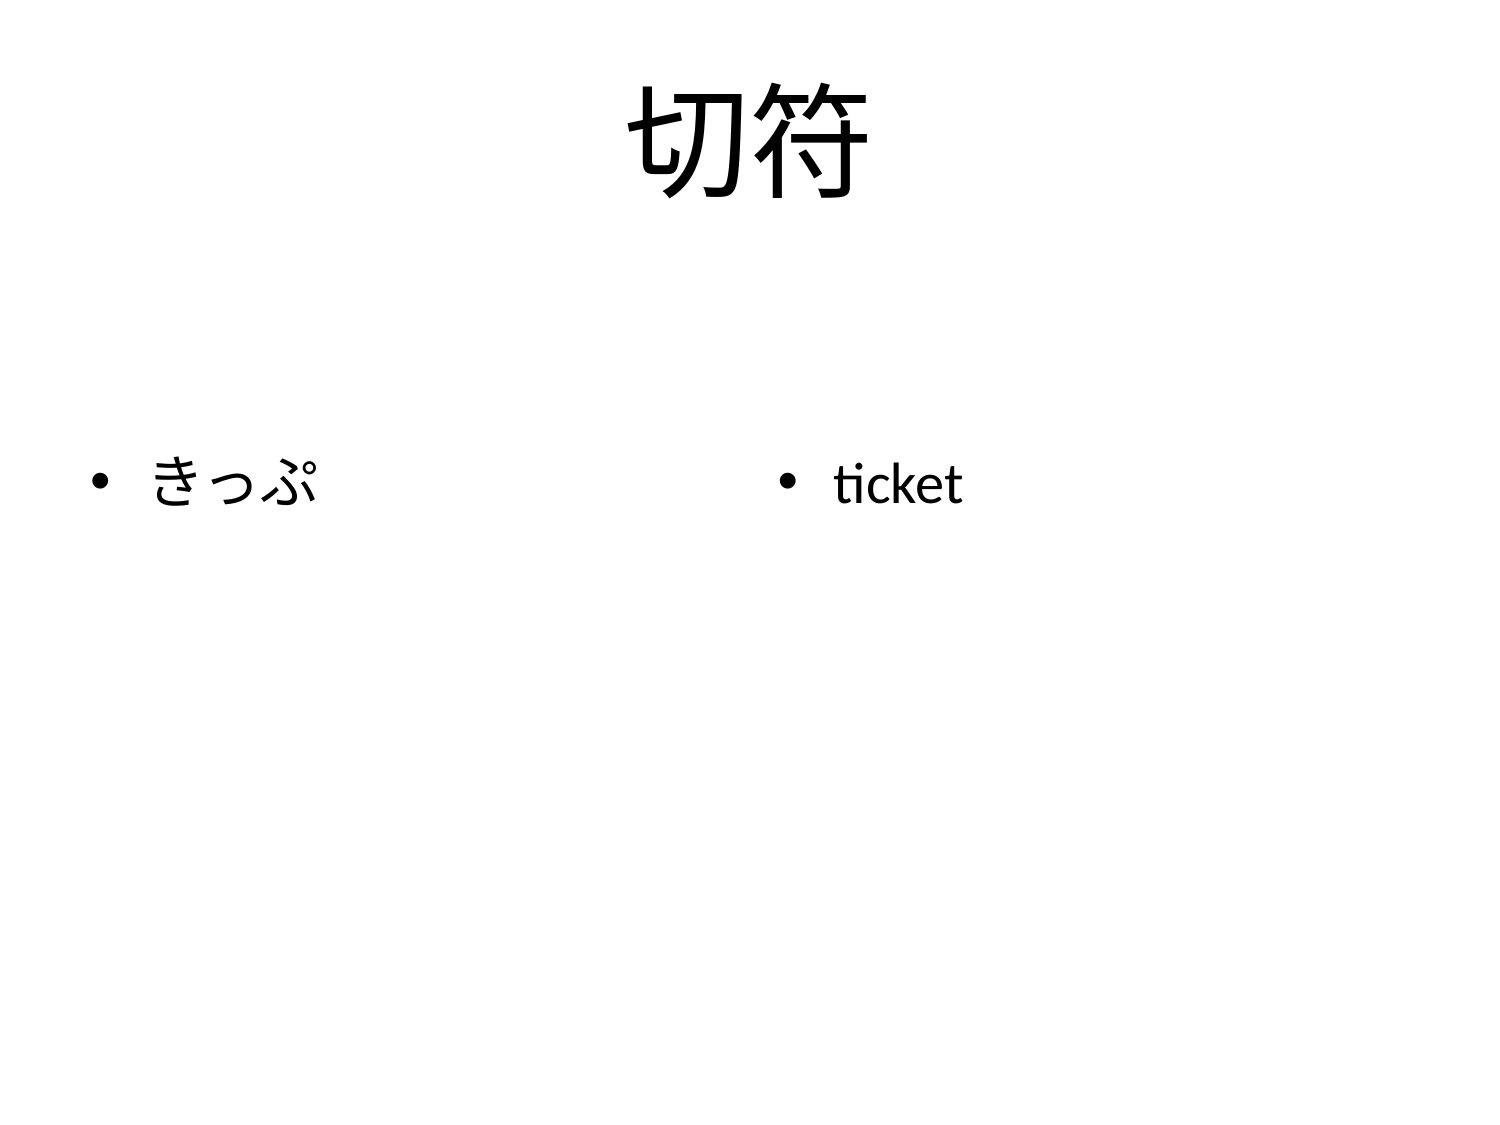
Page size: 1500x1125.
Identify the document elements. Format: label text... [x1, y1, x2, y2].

list きっぷ [74, 437, 738, 1006]
title 切符 [74, 44, 1426, 233]
list ticket [762, 437, 1426, 1006]
